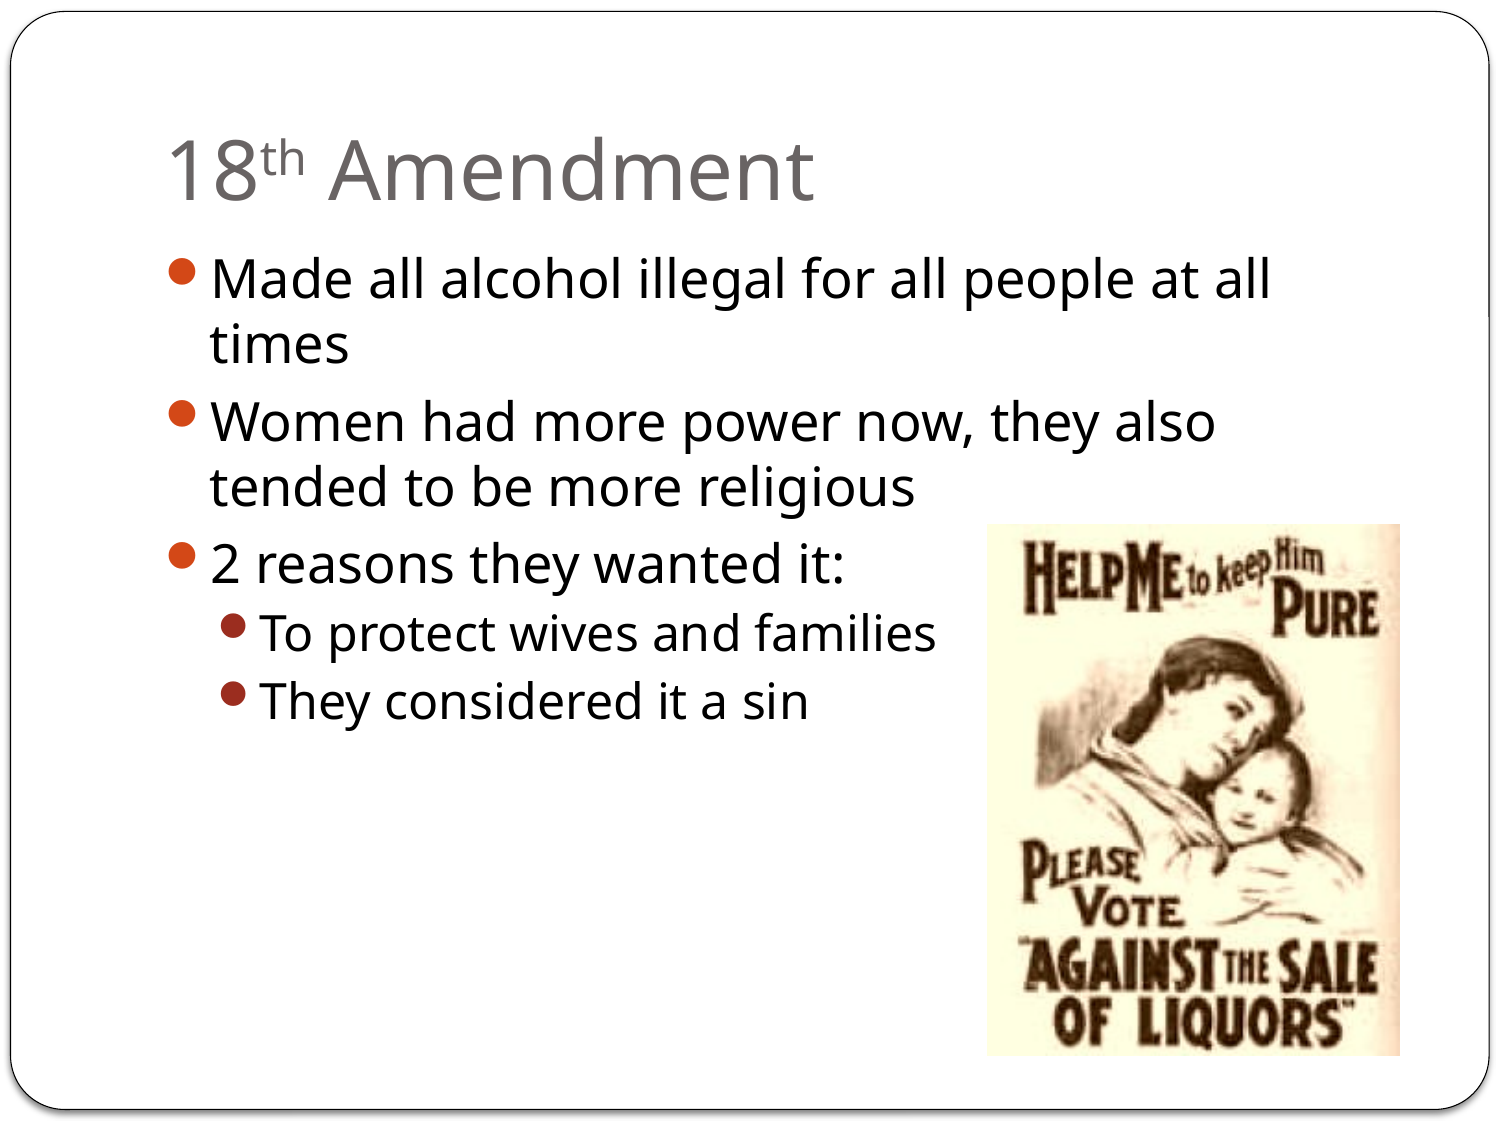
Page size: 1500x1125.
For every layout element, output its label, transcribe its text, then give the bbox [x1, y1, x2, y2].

title 18th Amendment [150, 45, 1425, 233]
picture [987, 524, 1401, 1056]
list Made all alcohol illegal for all people at all times Women had more power now, they also tended to be more religious 2 reasons they wanted it: To protect wives and families They considered it a sin [150, 237, 1425, 988]
